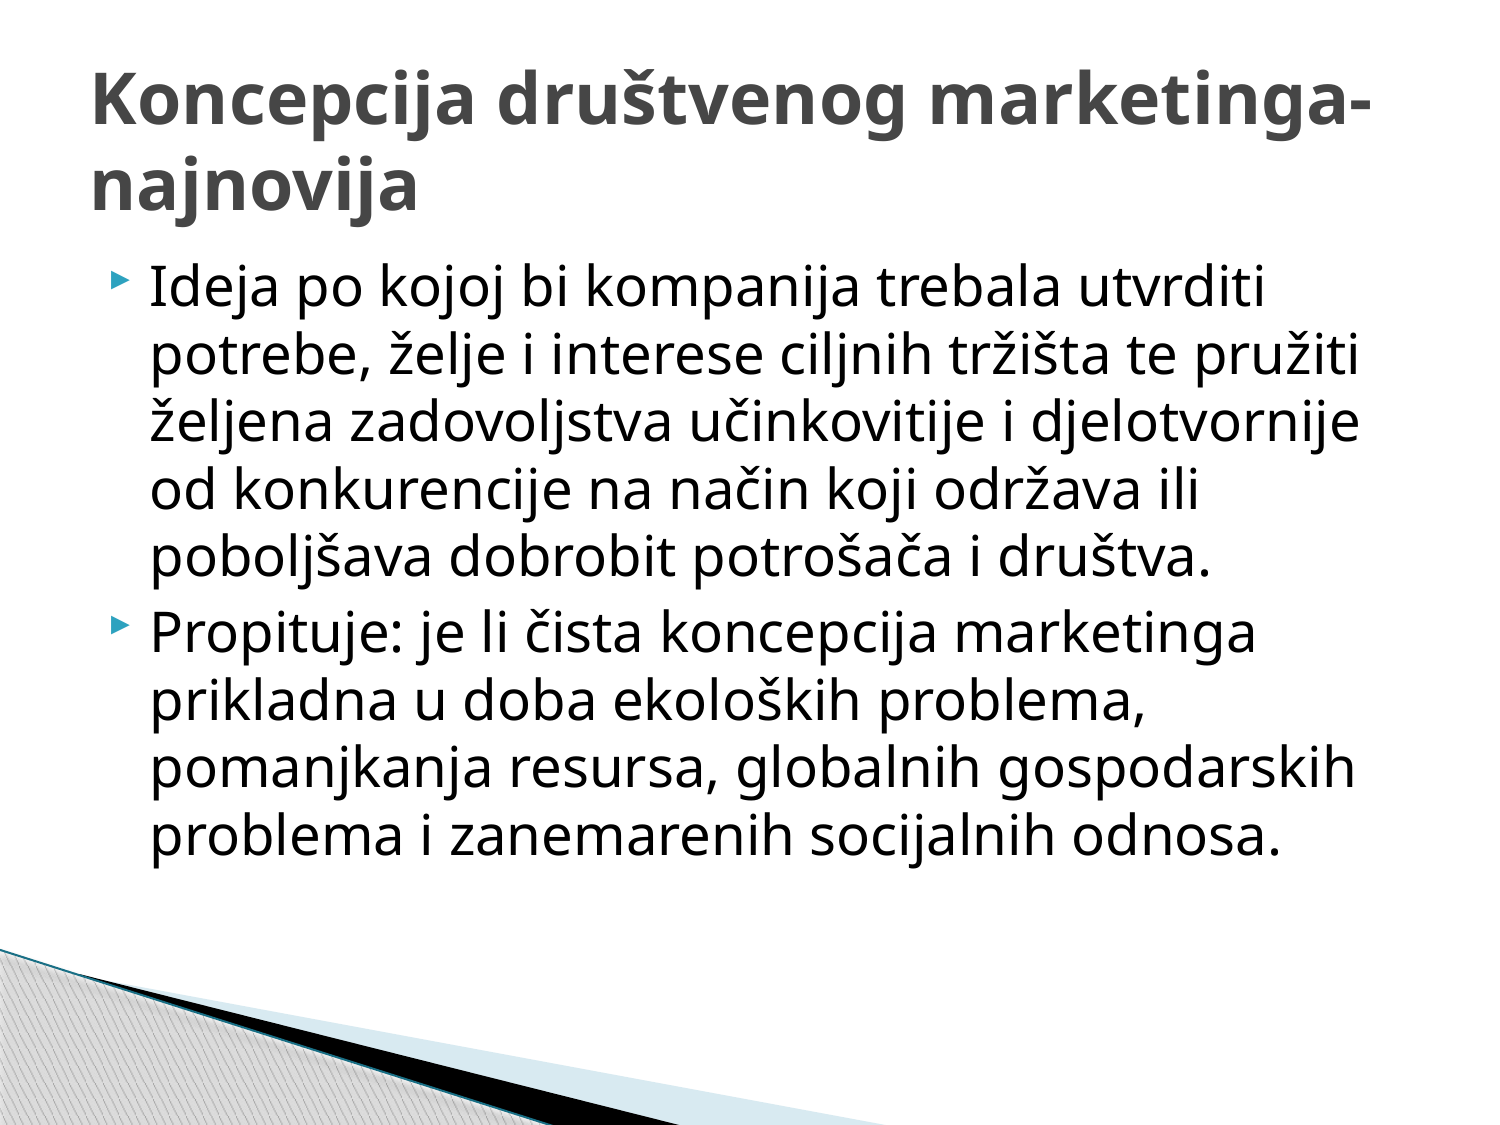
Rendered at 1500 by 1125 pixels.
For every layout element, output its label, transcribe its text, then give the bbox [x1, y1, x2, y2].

title Koncepcija društvenog marketinga- najnovija [75, 45, 1425, 233]
list Ideja po kojoj bi kompanija trebala utvrditi potrebe, želje i interese ciljnih tržišta te pružiti željena zadovoljstva učinkovitije i djelotvornije od konkurencije na način koji održava ili poboljšava dobrobit potrošača i društva. Propituje: je li čista koncepcija marketinga prikladna u doba ekoloških problema, pomanjkanja resursa, globalnih gospodarskih problema i zanemarenih socijalnih odnosa. [74, 242, 1426, 986]
